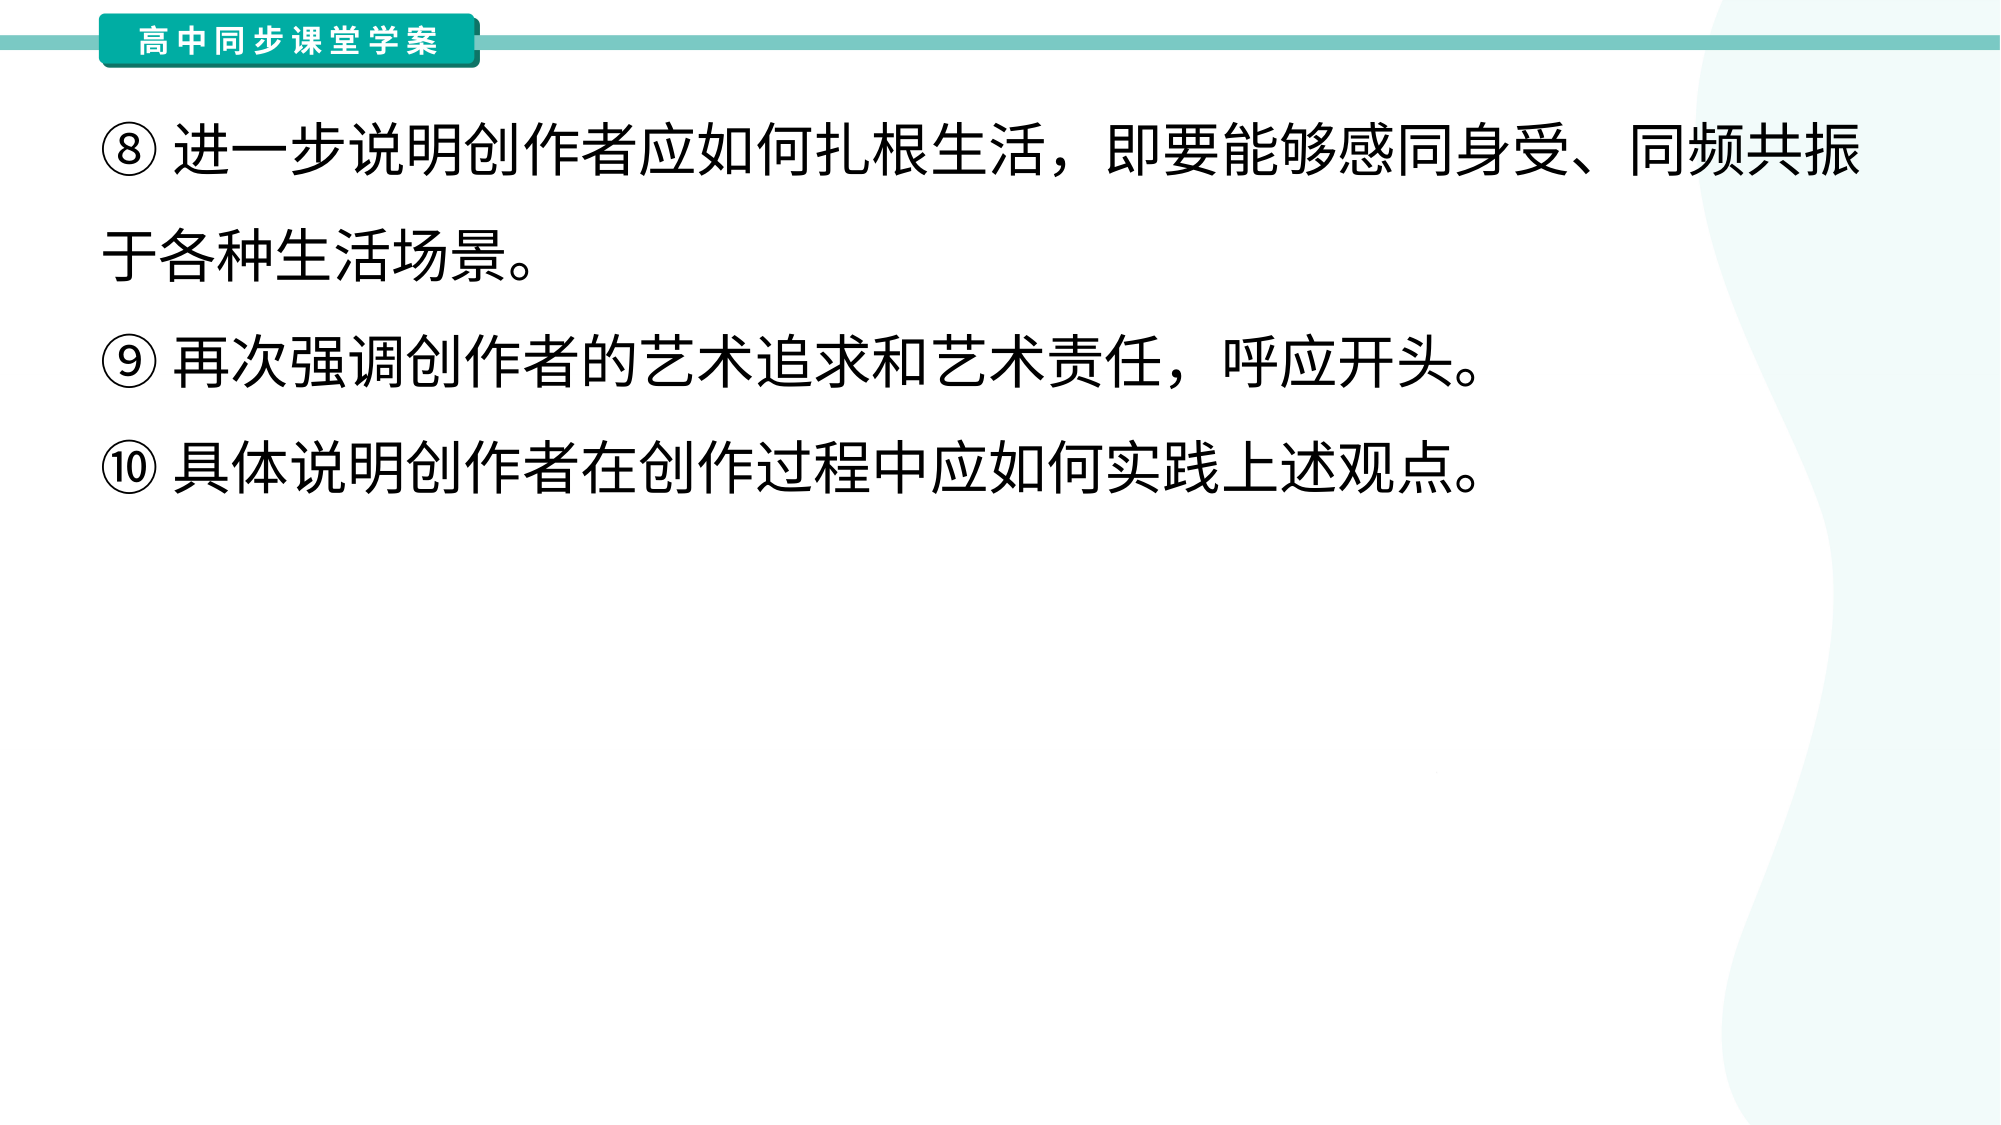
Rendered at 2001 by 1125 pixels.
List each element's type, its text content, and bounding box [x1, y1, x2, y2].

picture [0, 0, 2000, 1125]
text_box ⑧进一步说明创作者应如何扎根生活，即要能够感同身受、同频共振 于各种生活场景。 ⑨再次强调创作者的艺术追求和艺术责任，呼应开头。 ⑩具体说明创作者在创作过程中应如何实践上述观点。 [100, 76, 1899, 502]
